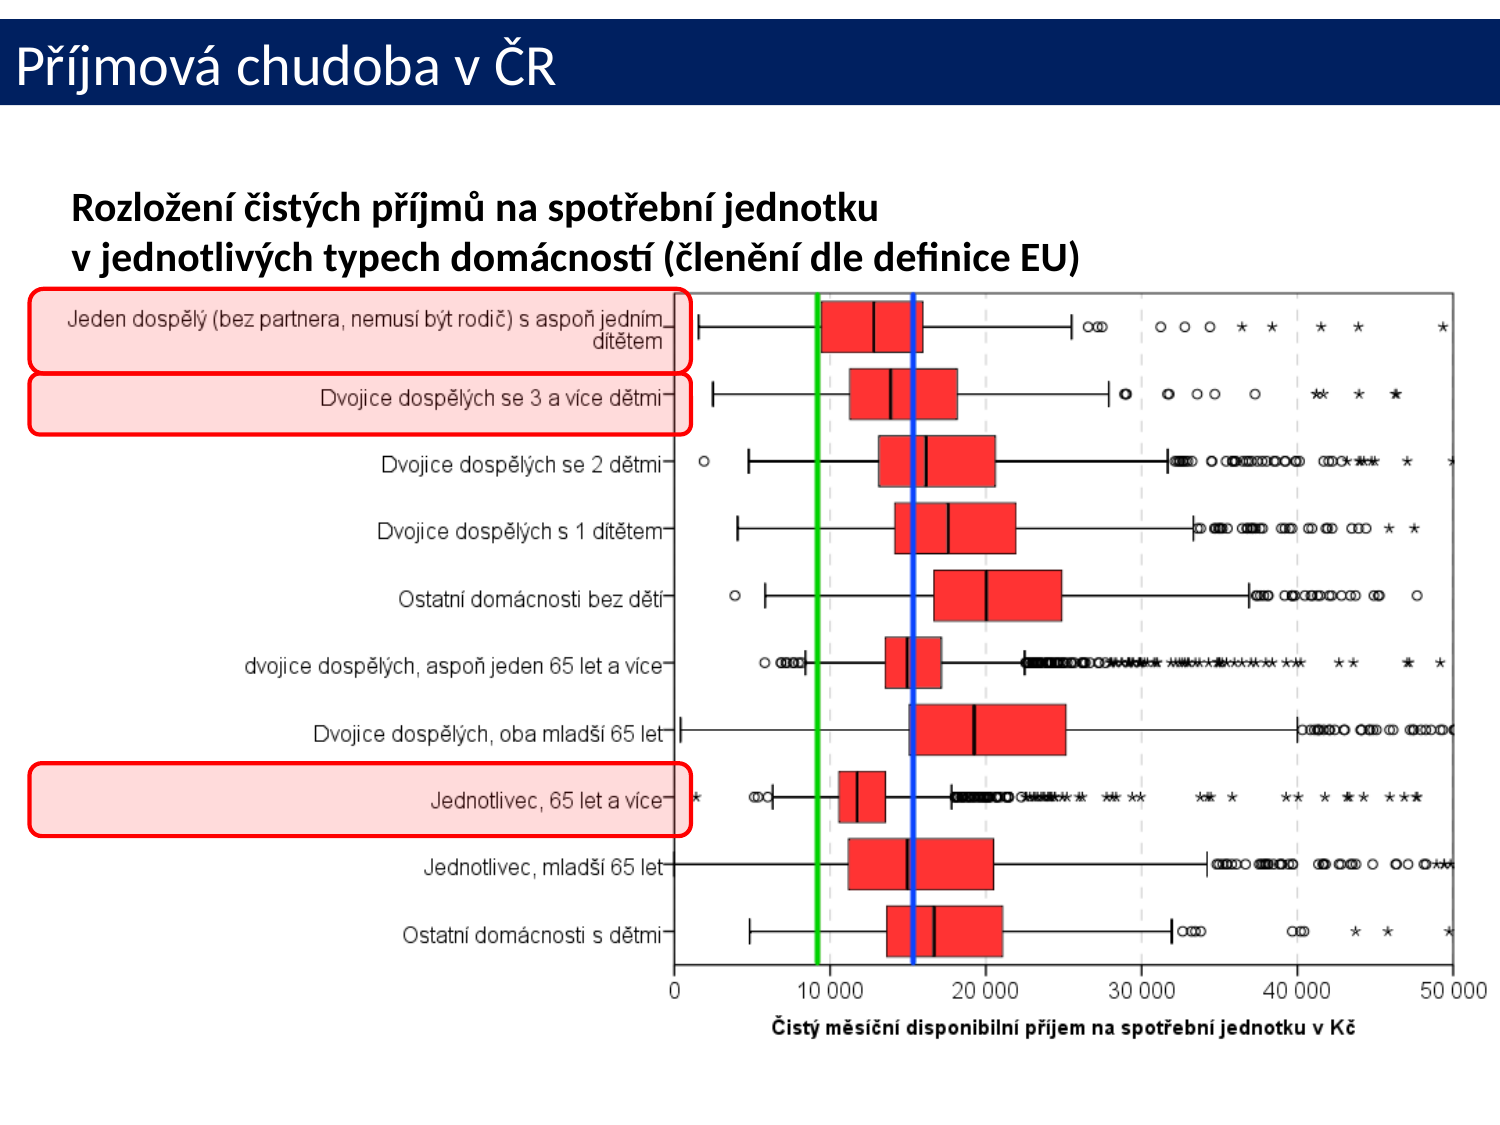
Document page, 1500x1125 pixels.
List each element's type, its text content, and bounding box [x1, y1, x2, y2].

text_box Rozložení čistých příjmů na spotřební jednotku v jednotlivých typech domácností (členění dle definice EU) [56, 172, 1107, 287]
text_box [27, 286, 680, 372]
title Příjmová chudoba v ČR [0, 19, 1500, 106]
text_box [27, 371, 47, 437]
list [52, 288, 1495, 1071]
text_box [27, 761, 47, 839]
